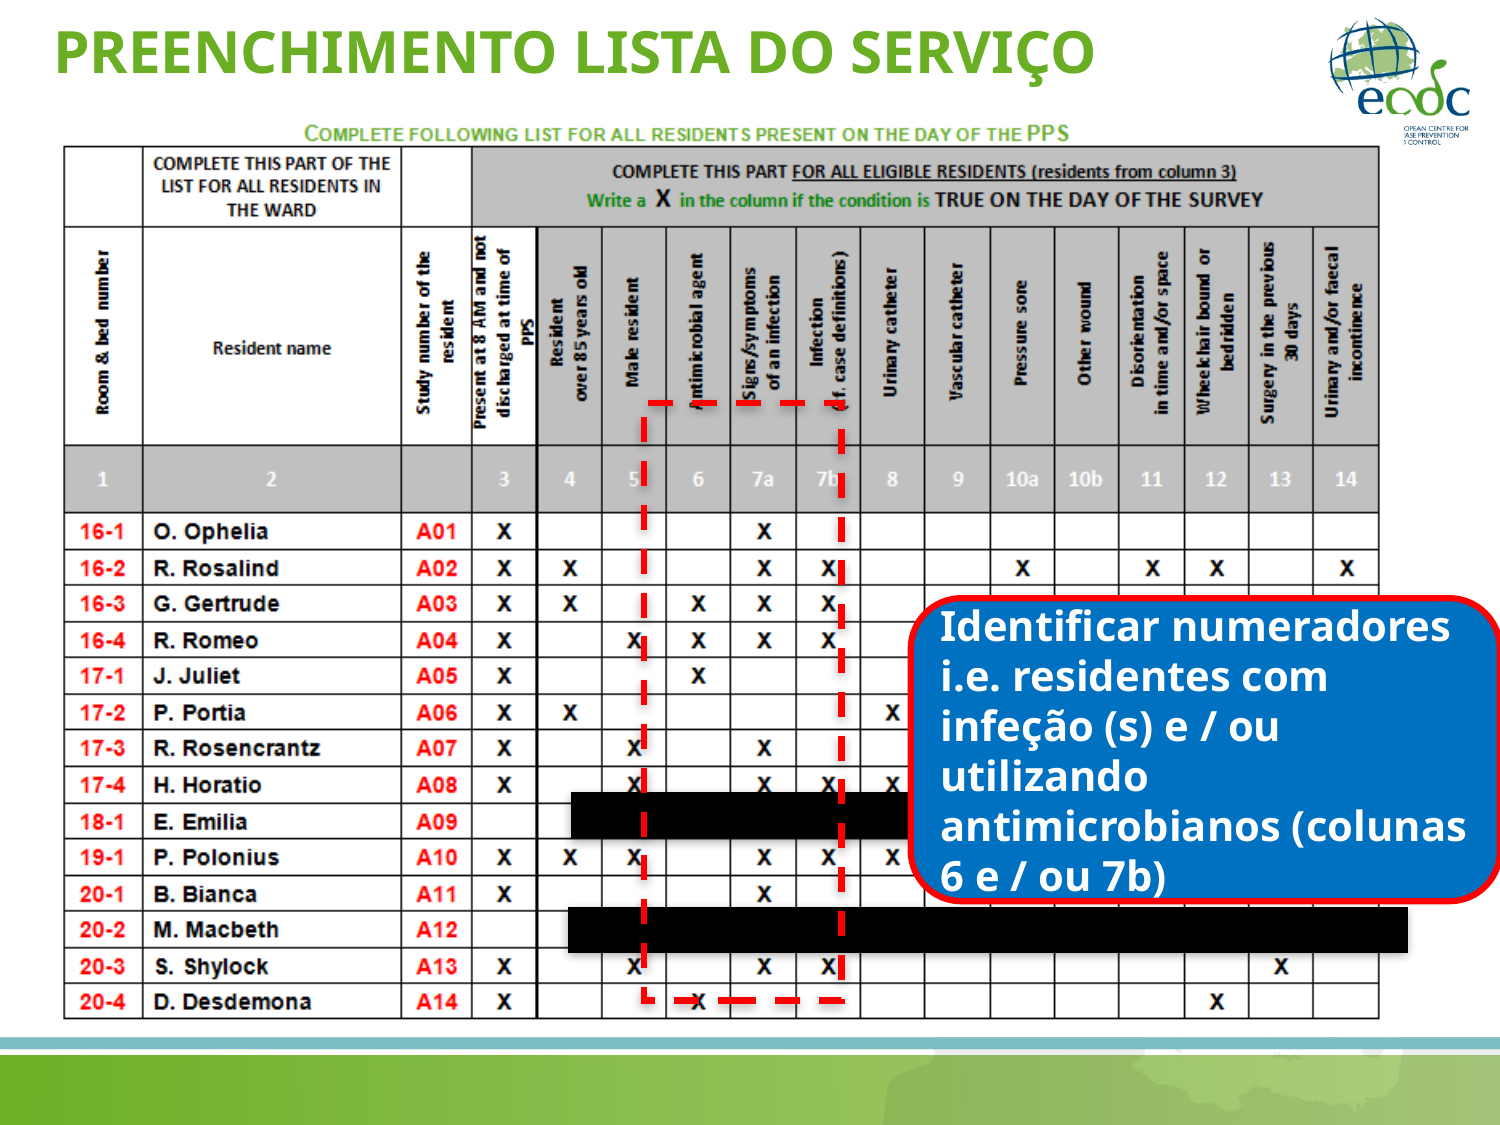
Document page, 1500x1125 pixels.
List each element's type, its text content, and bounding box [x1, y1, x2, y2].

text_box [643, 402, 1500, 1001]
picture [0, 1037, 1500, 1125]
title PREENCHIMENTO LISTA DO SERVIÇO [53, 23, 1404, 114]
picture [46, 17, 1473, 1035]
